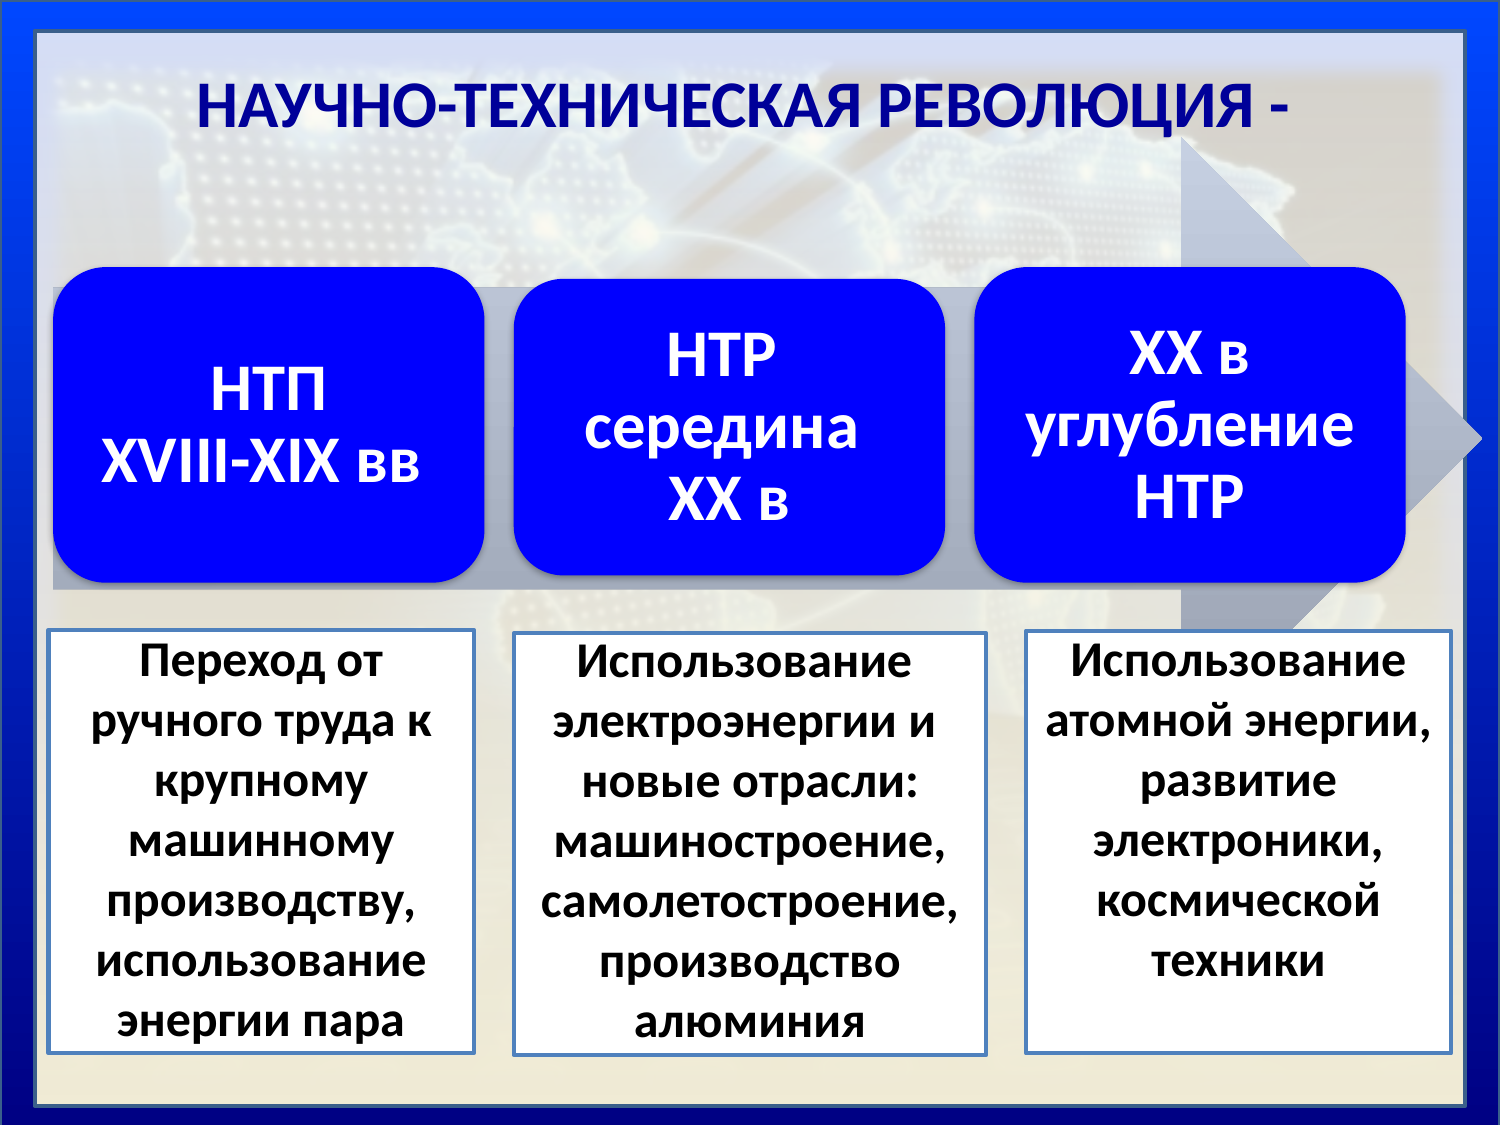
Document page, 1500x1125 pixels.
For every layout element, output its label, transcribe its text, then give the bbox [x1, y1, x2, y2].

title НАУЧНО-ТЕХНИЧЕСКАЯ РЕВОЛЮЦИЯ - [75, 54, 1413, 135]
text_box Использование атомной энергии, развитие электроники, космической техники [1024, 749, 1453, 1055]
text_box Переход от ручного труда к крупному машинному производству, использование энергии пара [46, 628, 476, 1055]
text_box Использование электроэнергии и новые отрасли: машиностроение, самолетостроение, производство алюминия [512, 749, 988, 1057]
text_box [52, 136, 1483, 740]
